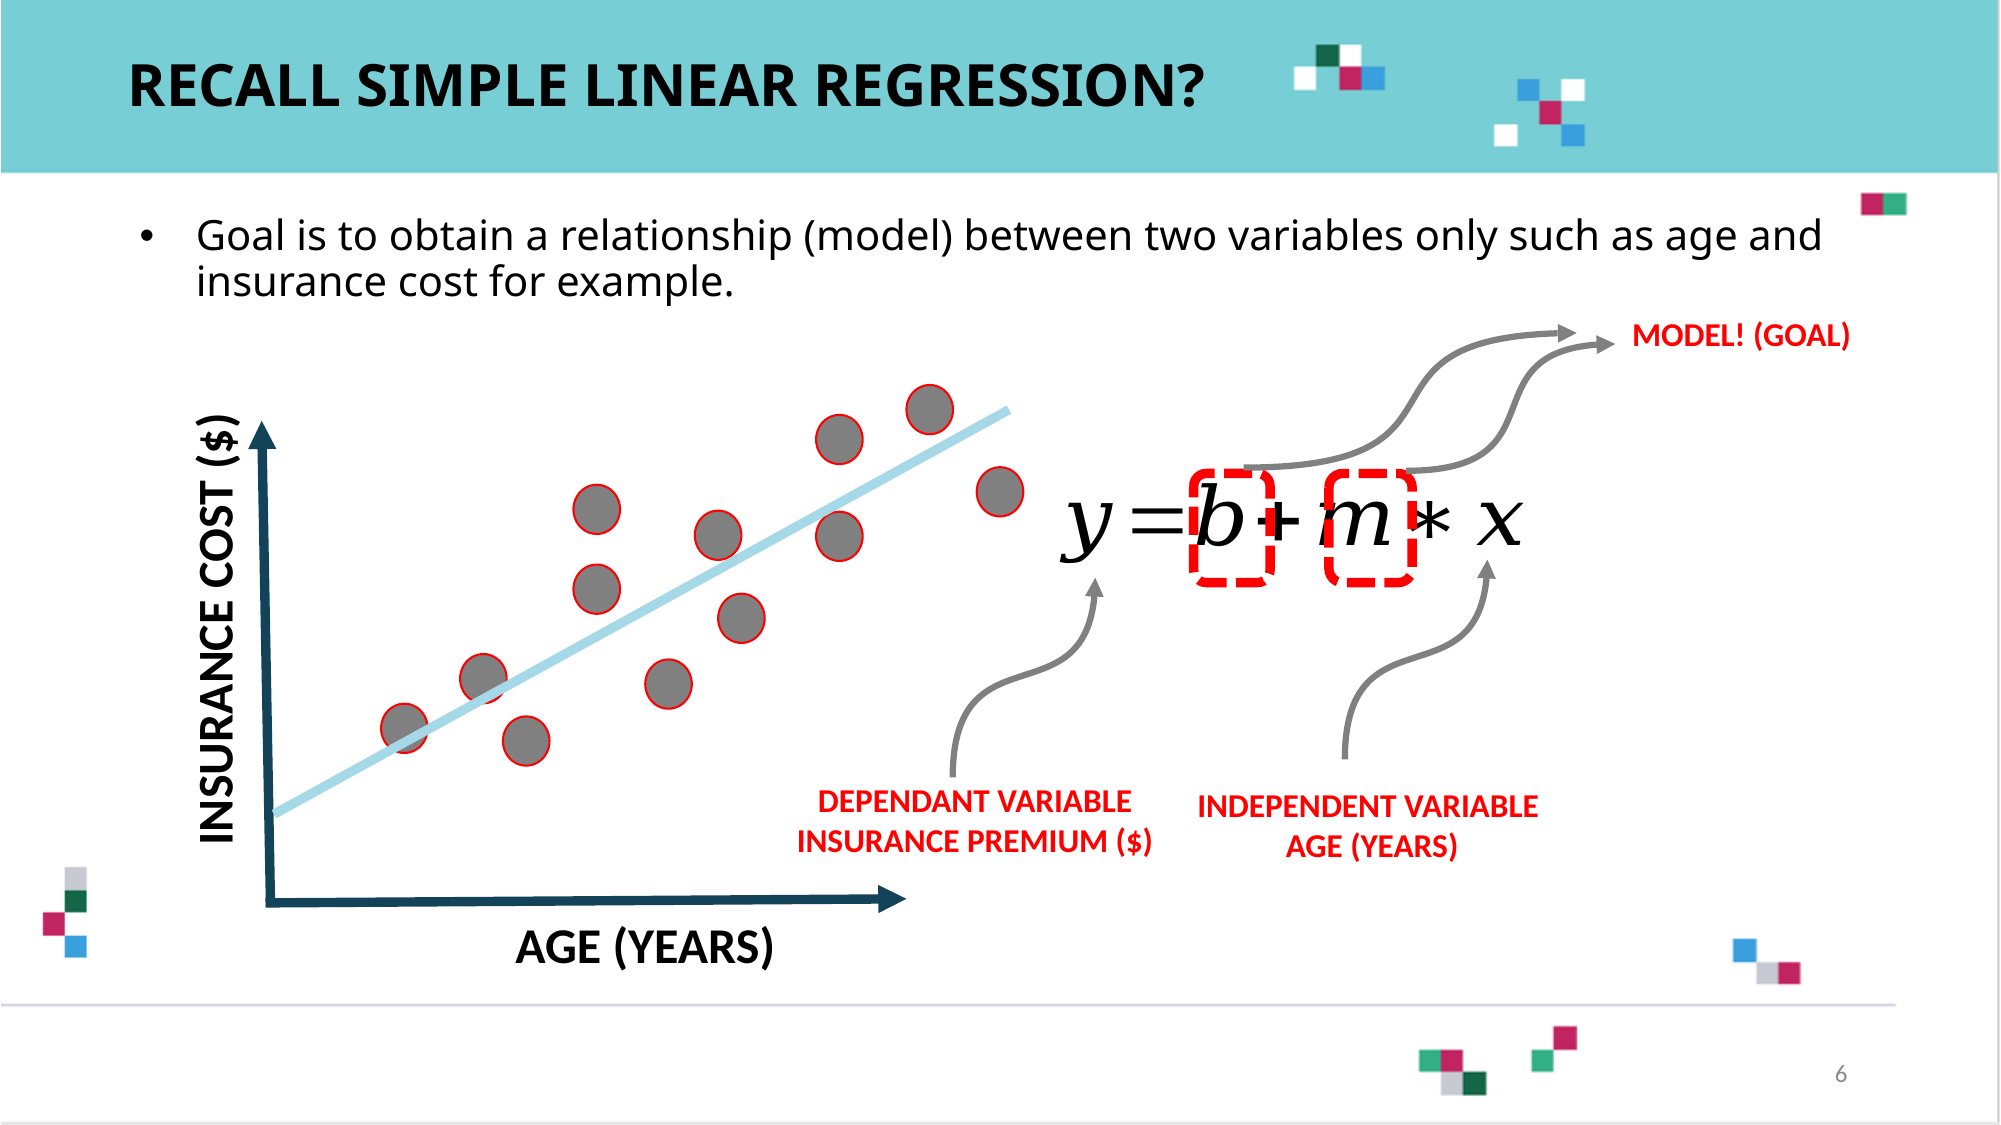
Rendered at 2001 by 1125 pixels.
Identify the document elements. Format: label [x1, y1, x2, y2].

text_box [1243, 332, 1577, 468]
text_box [924, 606, 1124, 749]
picture [1, 0, 2000, 1125]
text_box [1316, 588, 1516, 731]
text_box [1406, 343, 1616, 471]
text_box [261, 420, 271, 907]
text_box [273, 409, 1010, 815]
text_box [271, 898, 907, 903]
